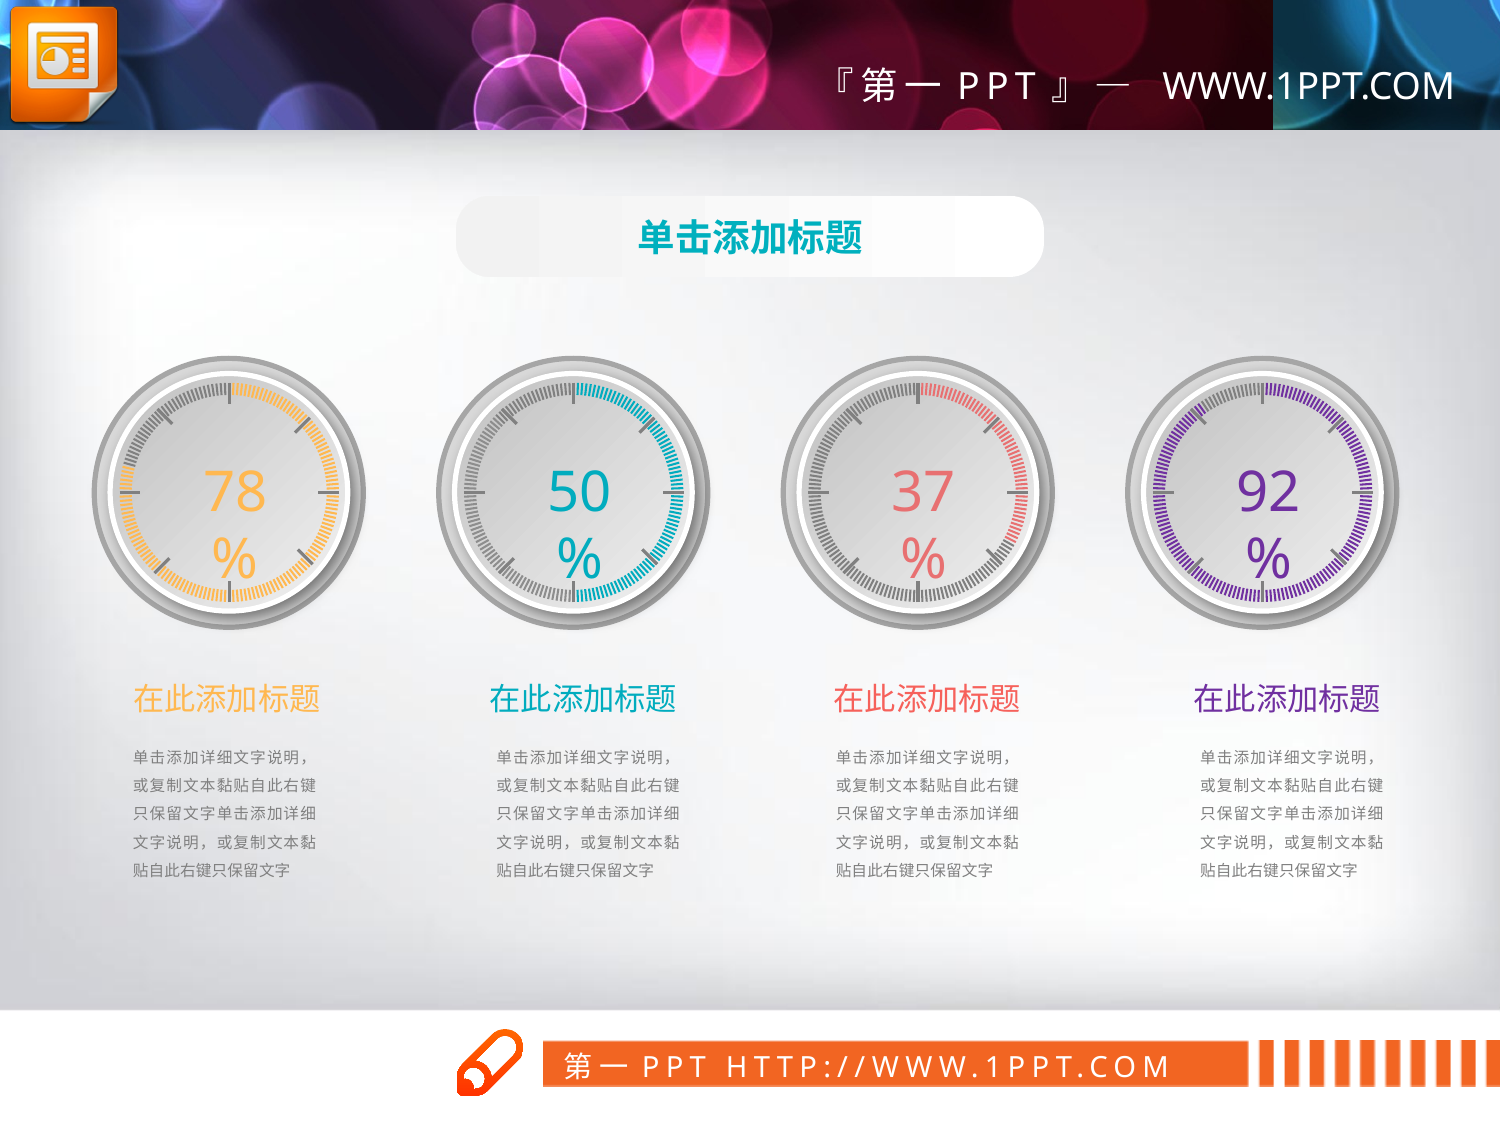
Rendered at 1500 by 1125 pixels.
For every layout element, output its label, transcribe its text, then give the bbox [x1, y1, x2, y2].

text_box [463, 376, 687, 603]
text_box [782, 358, 1053, 628]
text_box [93, 358, 364, 628]
picture [543, 1040, 1500, 1087]
picture [0, 0, 1500, 1012]
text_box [1178, 671, 1410, 917]
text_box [119, 376, 343, 603]
text_box 单击添加标题 [456, 195, 1044, 277]
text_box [474, 671, 706, 917]
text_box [117, 671, 349, 917]
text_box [1127, 358, 1397, 628]
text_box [818, 671, 1050, 917]
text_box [1152, 376, 1376, 603]
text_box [438, 358, 708, 628]
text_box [808, 376, 1032, 603]
